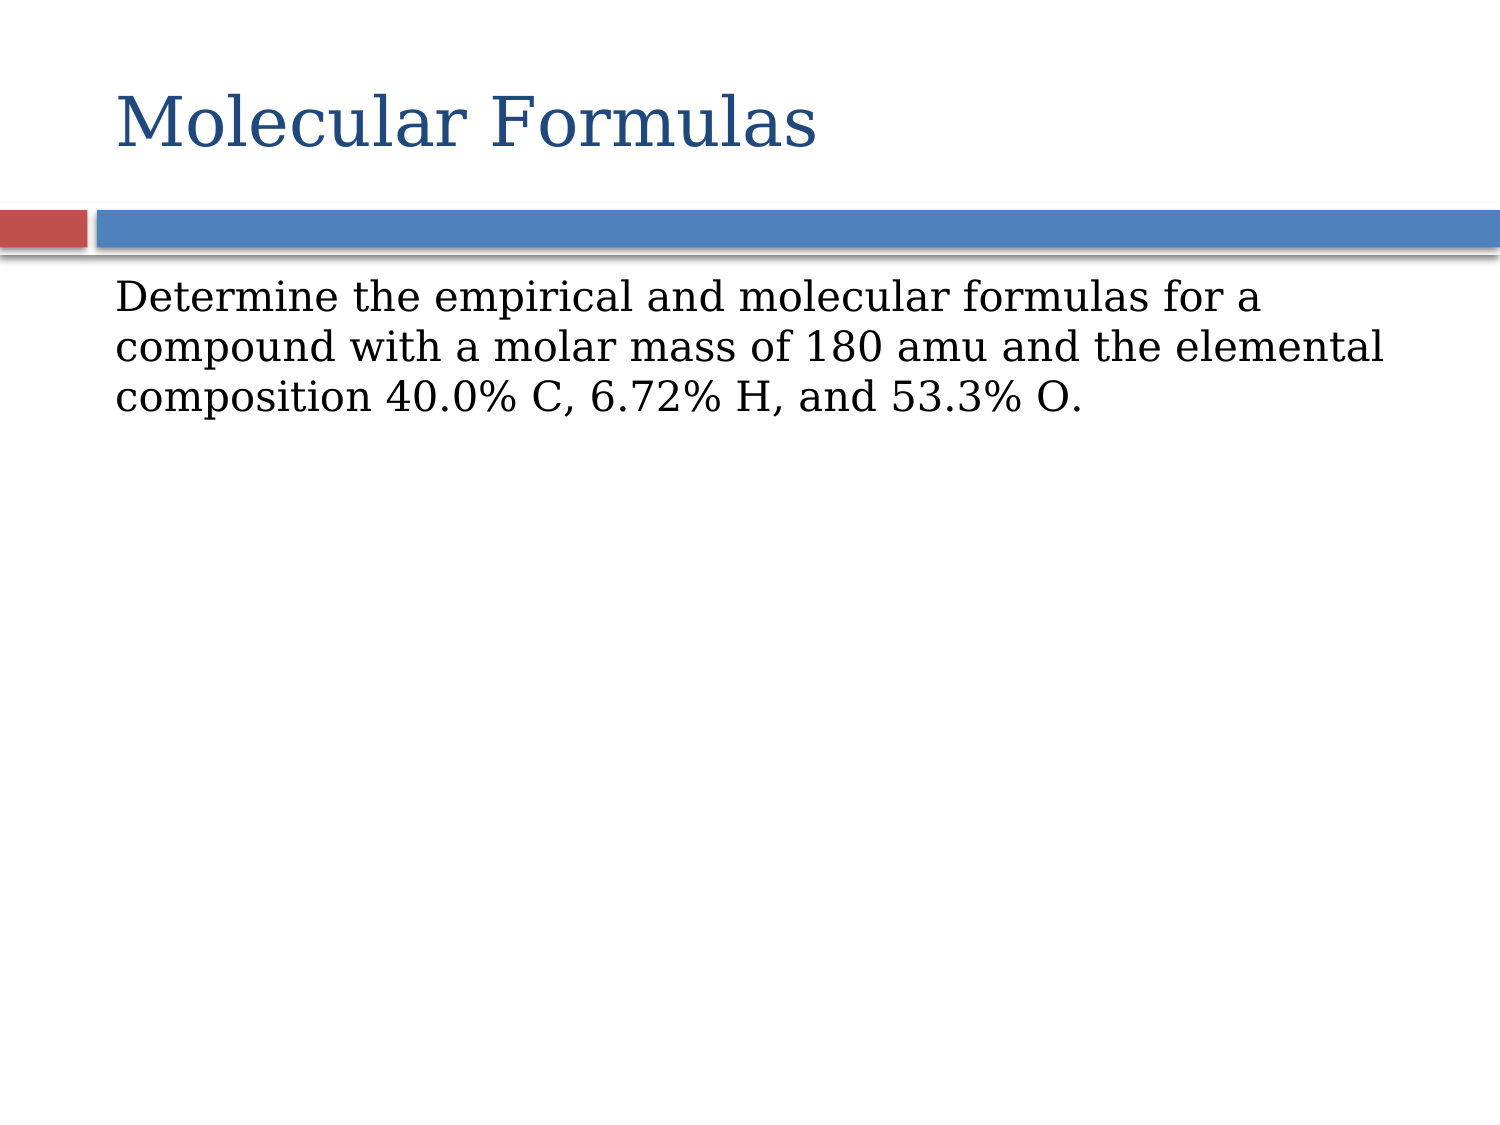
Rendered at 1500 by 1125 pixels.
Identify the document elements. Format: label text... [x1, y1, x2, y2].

title Molecular Formulas [100, 37, 1438, 200]
list Determine the empirical and molecular formulas for a compound with a molar mass of 180 amu and the elemental composition 40.0% C, 6.72% H, and 53.3% O. [100, 262, 1438, 1100]
